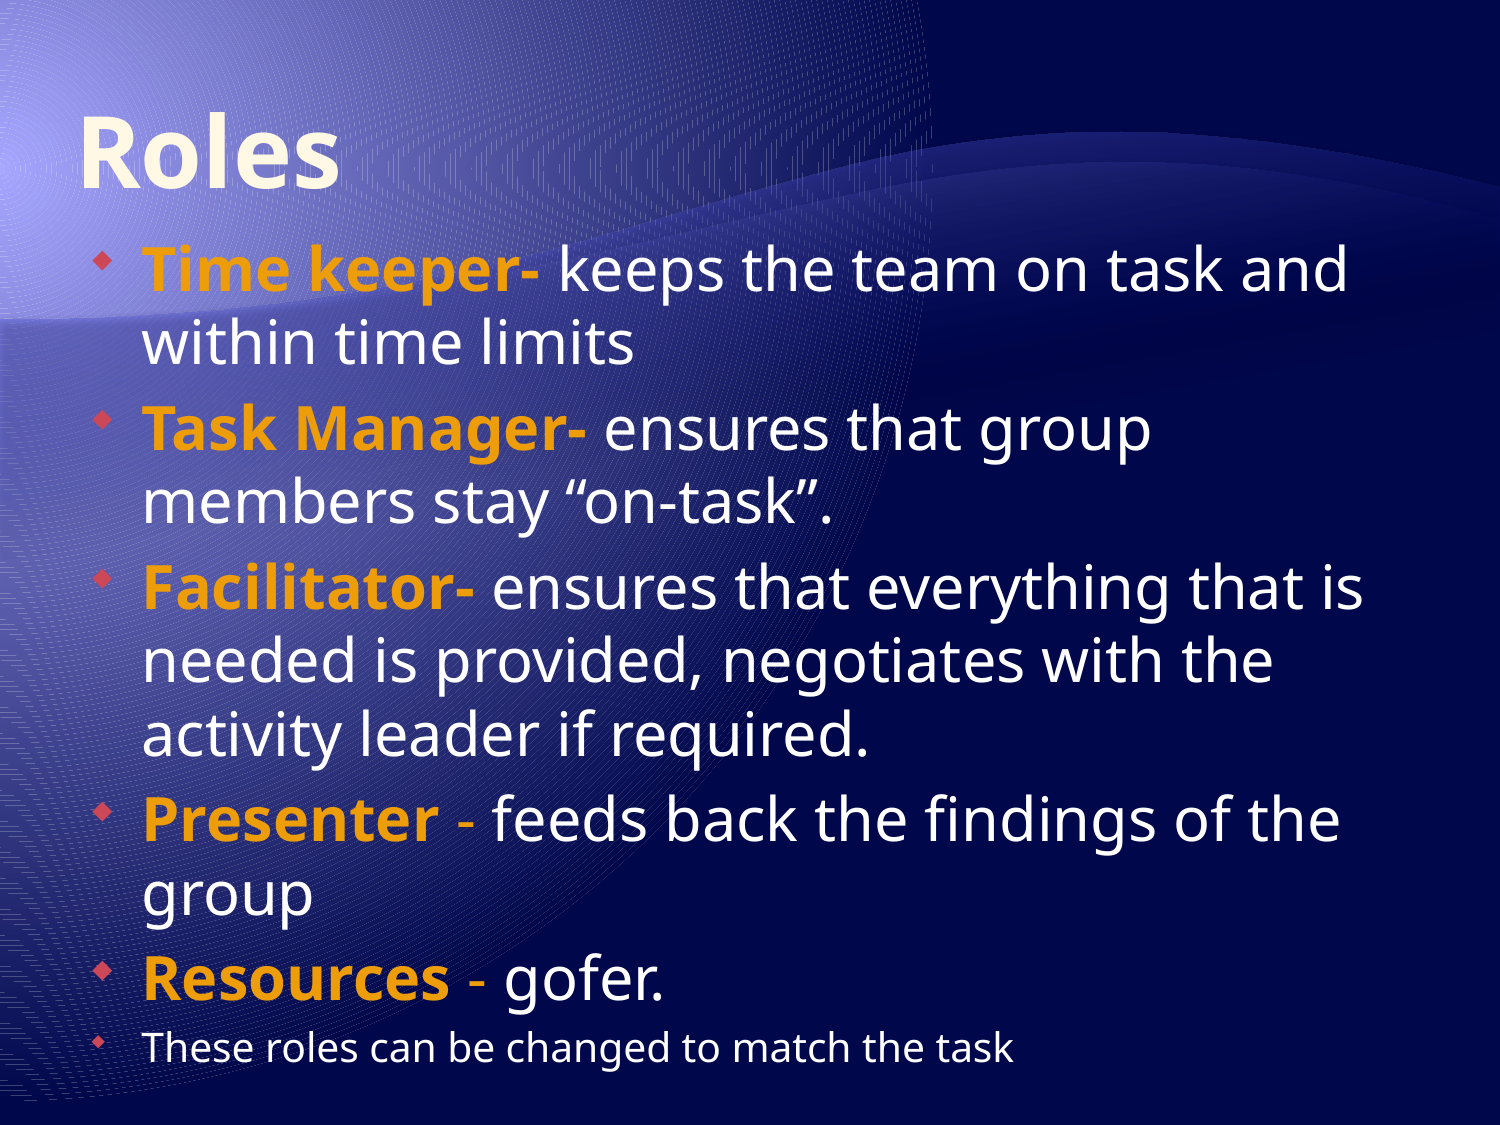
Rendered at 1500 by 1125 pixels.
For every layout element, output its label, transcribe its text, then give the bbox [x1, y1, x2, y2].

title Roles [75, 87, 1425, 222]
list Time keeper- keeps the team on task and within time limits Task Manager- ensures that group members stay “on-task”. Facilitator- ensures that everything that is needed is provided, negotiates with the activity leader if required. Presenter - feeds back the findings of the group Resources - gofer. These roles can be changed to match the task [75, 222, 1425, 1079]
